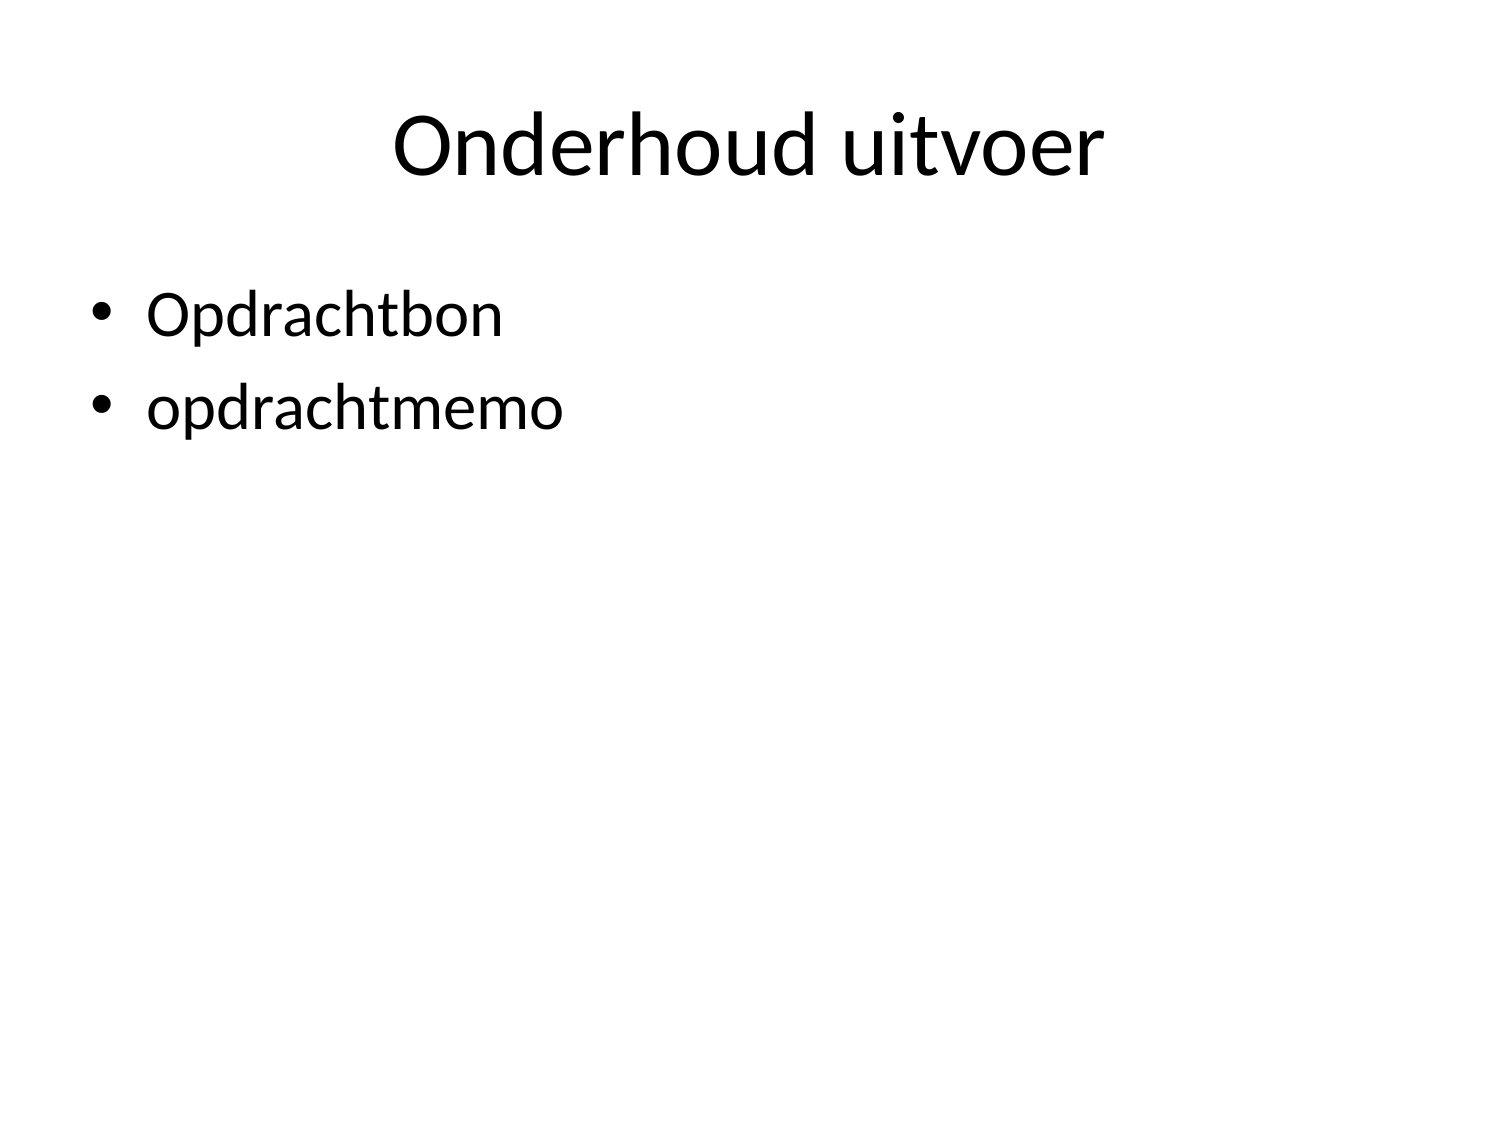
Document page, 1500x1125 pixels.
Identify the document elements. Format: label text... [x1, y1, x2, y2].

title Onderhoud uitvoer [75, 45, 1425, 233]
list Opdrachtbon opdrachtmemo [75, 262, 1425, 1005]
